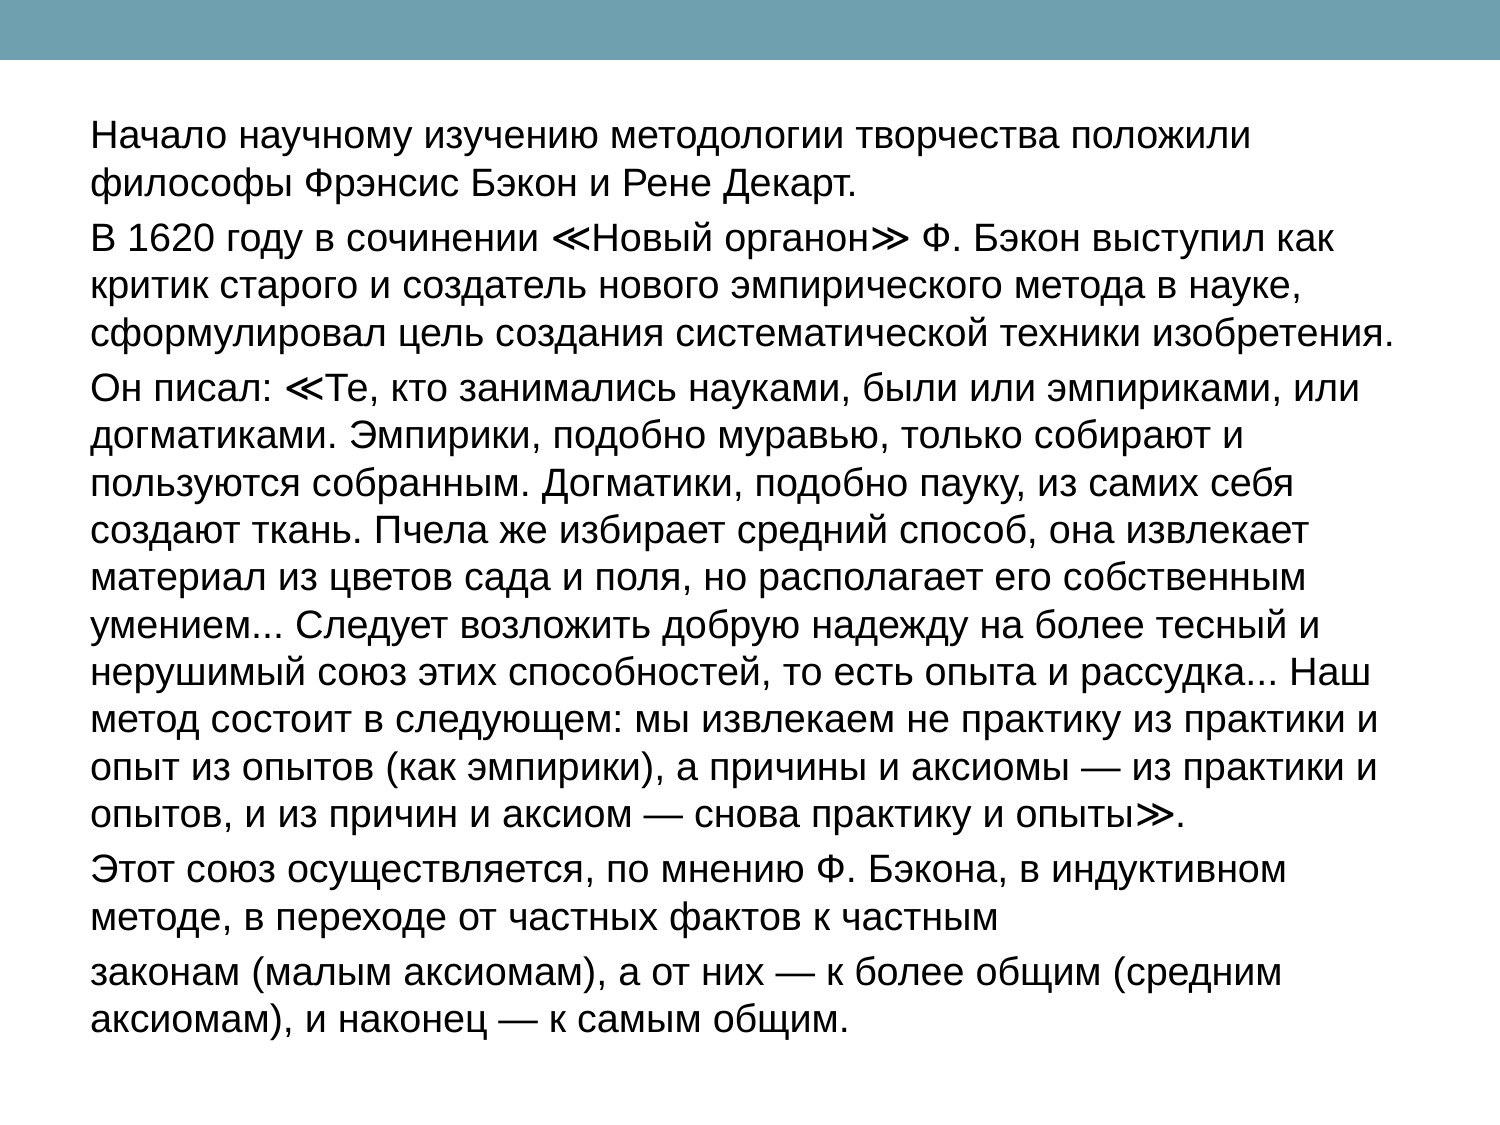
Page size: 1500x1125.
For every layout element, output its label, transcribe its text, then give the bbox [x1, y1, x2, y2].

list Начало научному изучению методологии творчества положили философы Фрэнсис Бэкон и Рене Декарт. В 1620 году в сочинении ≪Новый органон≫ Ф. Бэкон выступил как критик старого и создатель нового эмпирического метода в науке, сформулировал цель создания систематической техники изобретения. Он писал: ≪Те, кто занимались науками, были или эмпириками, или догматиками. Эмпирики, подобно муравью, только собирают и пользуются собранным. Догматики, подобно пауку, из самих себя создают ткань. Пчела же избирает средний способ, она извлекает материал из цветов сада и поля, но располагает его собственным умением... Следует возложить добрую надежду на более тесный и нерушимый союз этих способностей, то есть опыта и рассудка... Наш метод состоит в следующем: мы извлекаем не практику из практики и опыт из опытов (как эмпирики), а причины и аксиомы — из практики и опытов, и из причин и аксиом — снова практику и опыты≫. Этот союз осуществляется, по мнению Ф. Бэкона, в индуктивном методе, в переходе от частных фактов к частным законам (малым аксиомам), а от них — к более общим (средним аксиомам), и наконец — к самым общим. [75, 101, 1425, 1063]
